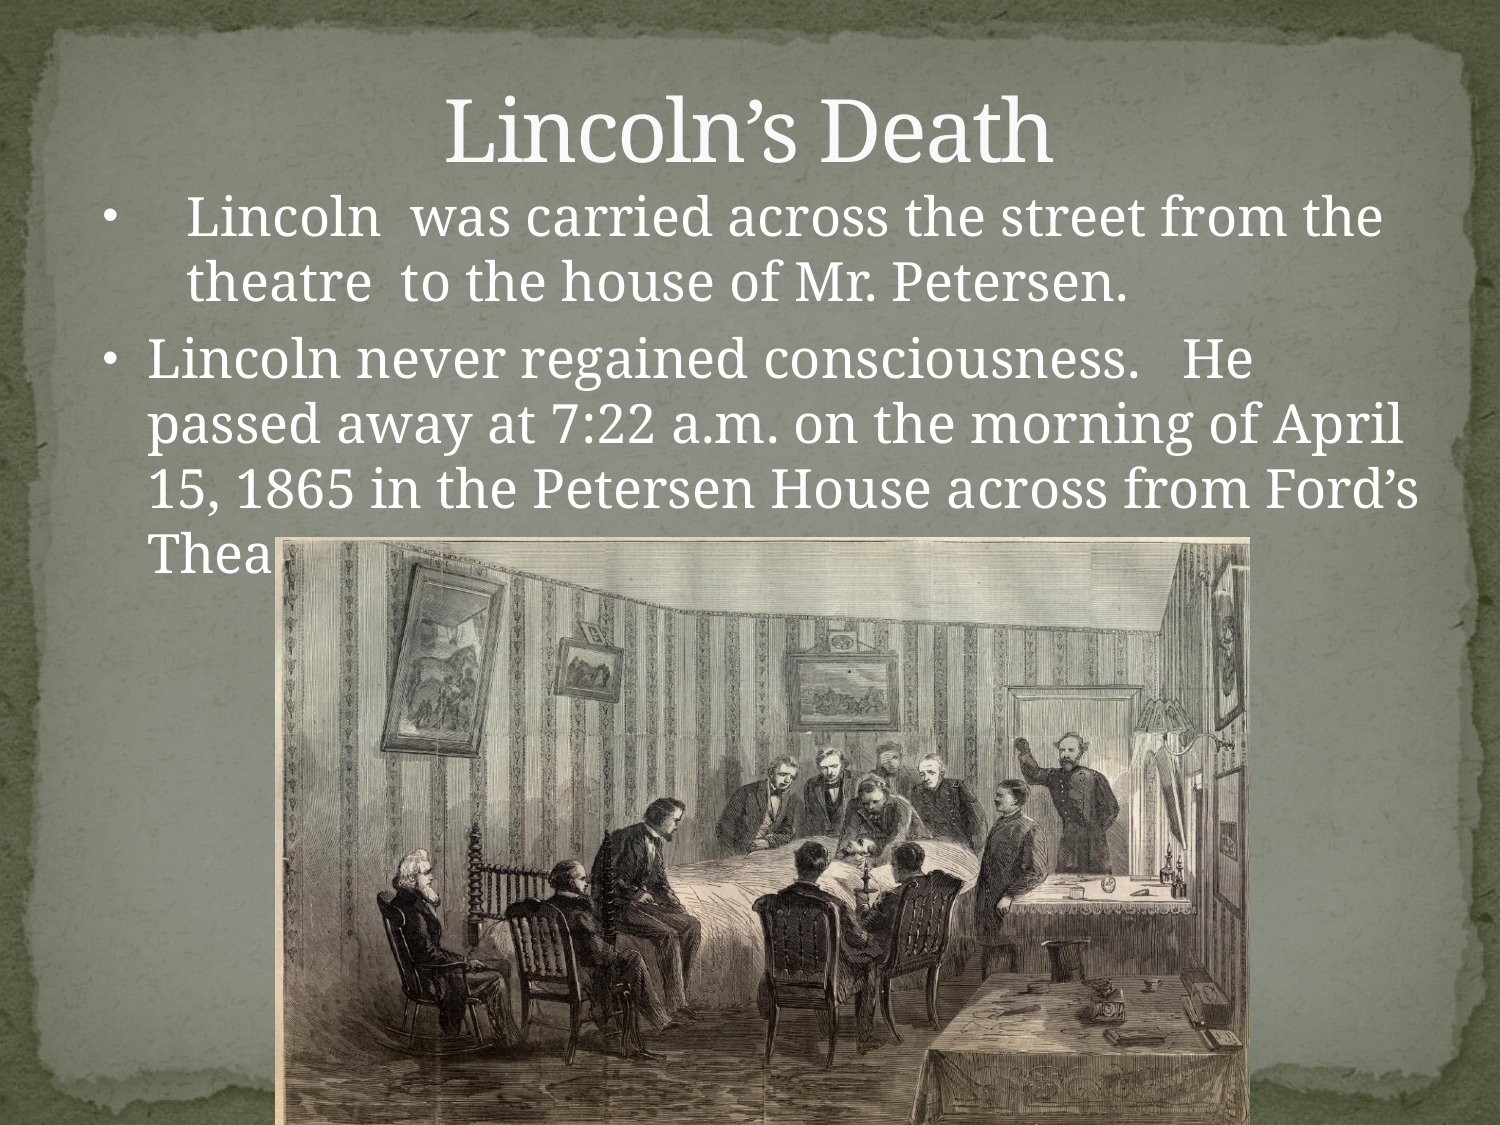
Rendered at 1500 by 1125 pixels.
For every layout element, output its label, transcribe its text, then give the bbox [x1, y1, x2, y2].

title Lincoln’s Death [74, 62, 1425, 188]
list Lincoln was carried across the street from the theatre to the house of Mr. Petersen. Lincoln never regained consciousness. He passed away at 7:22 a.m. on the morning of April 15, 1865 in the Petersen House across from Ford’s Theatre. [87, 174, 1438, 925]
picture [275, 537, 1251, 1125]
